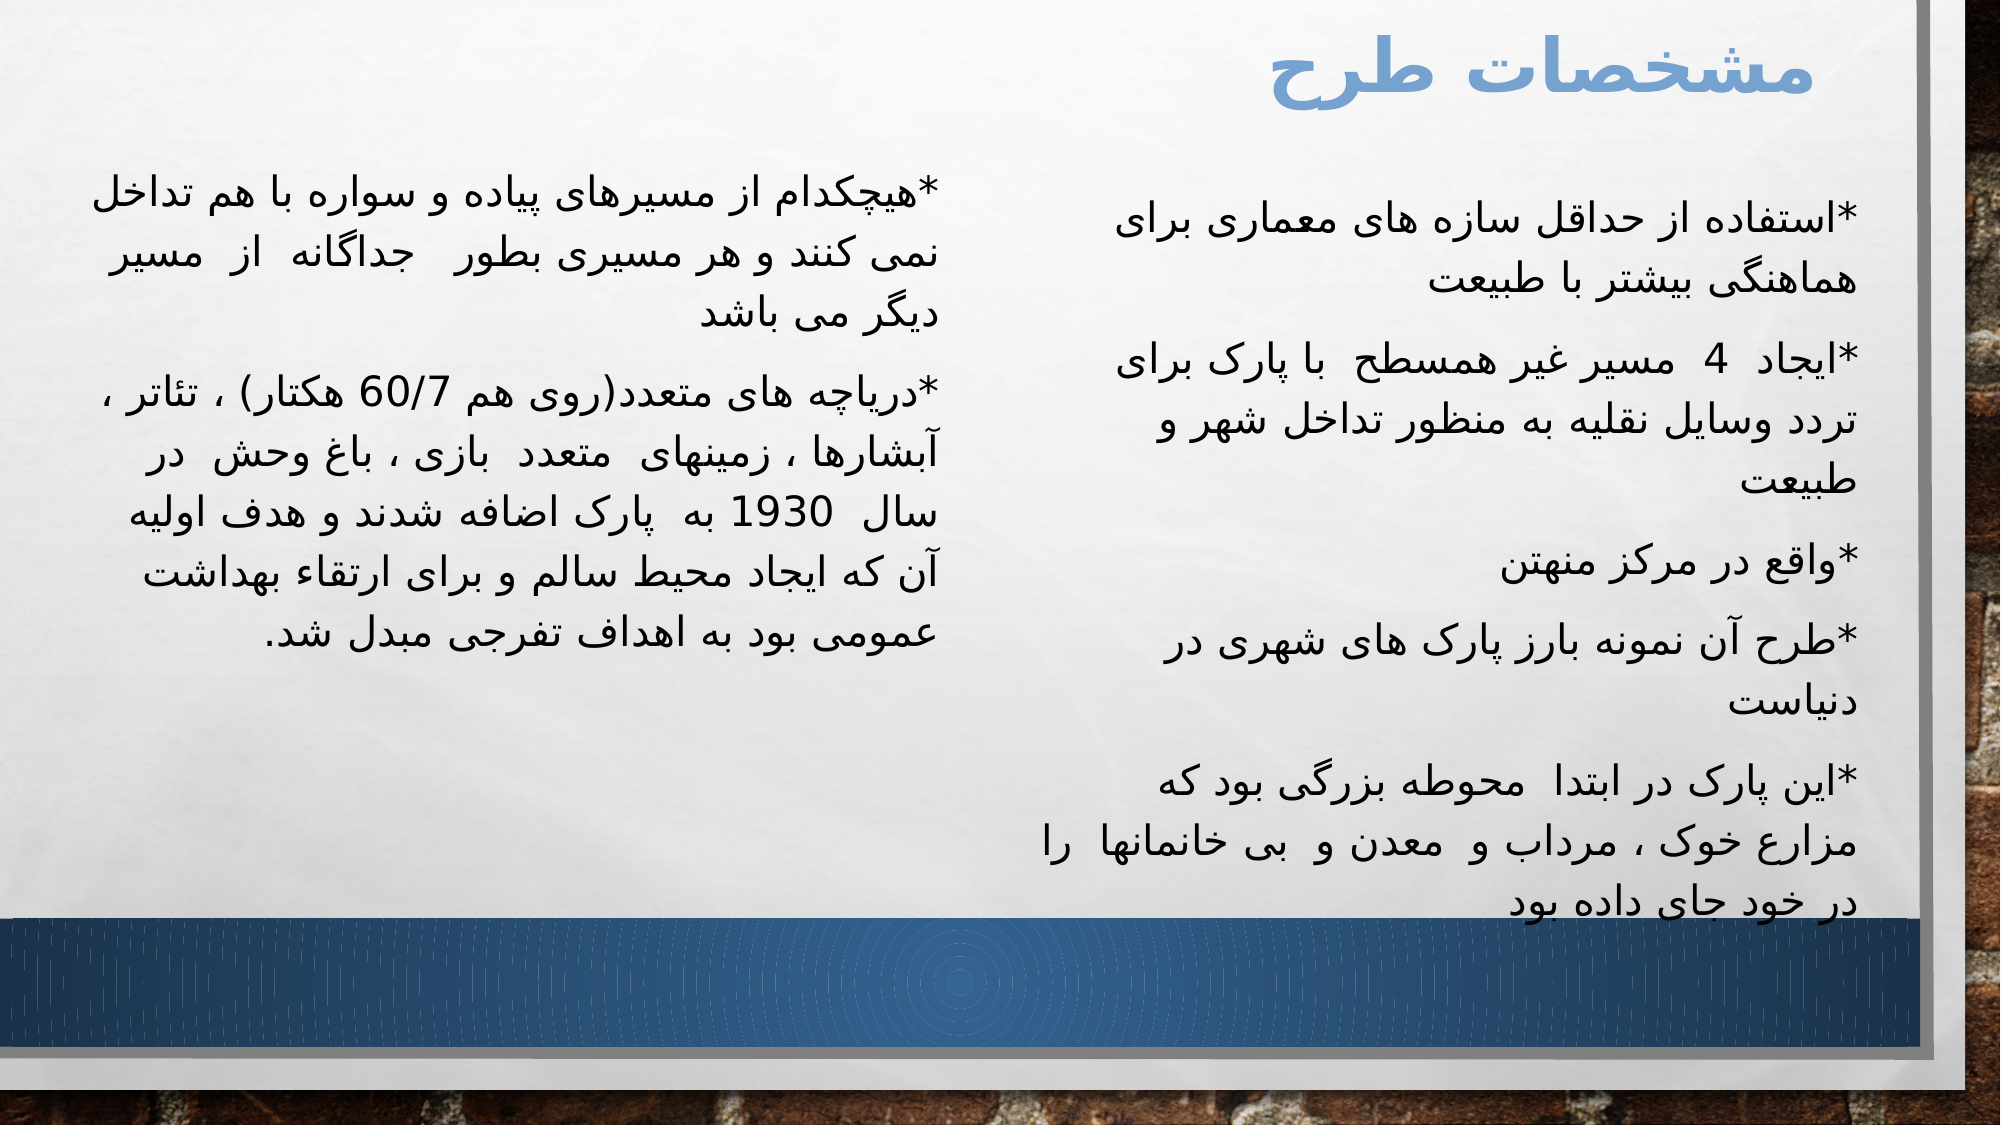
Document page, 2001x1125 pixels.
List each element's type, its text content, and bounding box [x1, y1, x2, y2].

list *استفاده از حداقل سازه های معماری برای هماهنگی بیشتر با طبیعت *ایجاد 4 مسیر غیر همسطح با پارک برای تردد وسایل نقلیه به منظور تداخل شهر و طبیعت *واقع در مرکز منهتن *طرح آن نمونه بارز پارک های شهری در دنیاست *این پارک در ابتدا محوطه بزرگی بود که مزارع خوک ، مرداب و معدن و بی خانمانها را در خود جای داده بود [1018, 173, 1874, 890]
picture [0, 0, 2000, 1125]
title مشخصات طرح [1212, 0, 1874, 117]
list *هیچکدام از مسیرهای پیاده و سواره با هم تداخل نمی کنند و هر مسیری بطور جداگانه از مسیر دیگر می باشد *دریاچه های متعدد(روی هم 60/7 هکتار) ، تئاتر ، آبشارها ، زمینهای متعدد بازی ، باغ وحش در سال 1930 به پارک اضافه شدند و هدف اولیه آن که ایجاد محیط سالم و برای ارتقاء بهداشت عمومی بود به اهداف تفرجی مبدل شد. [63, 173, 955, 718]
